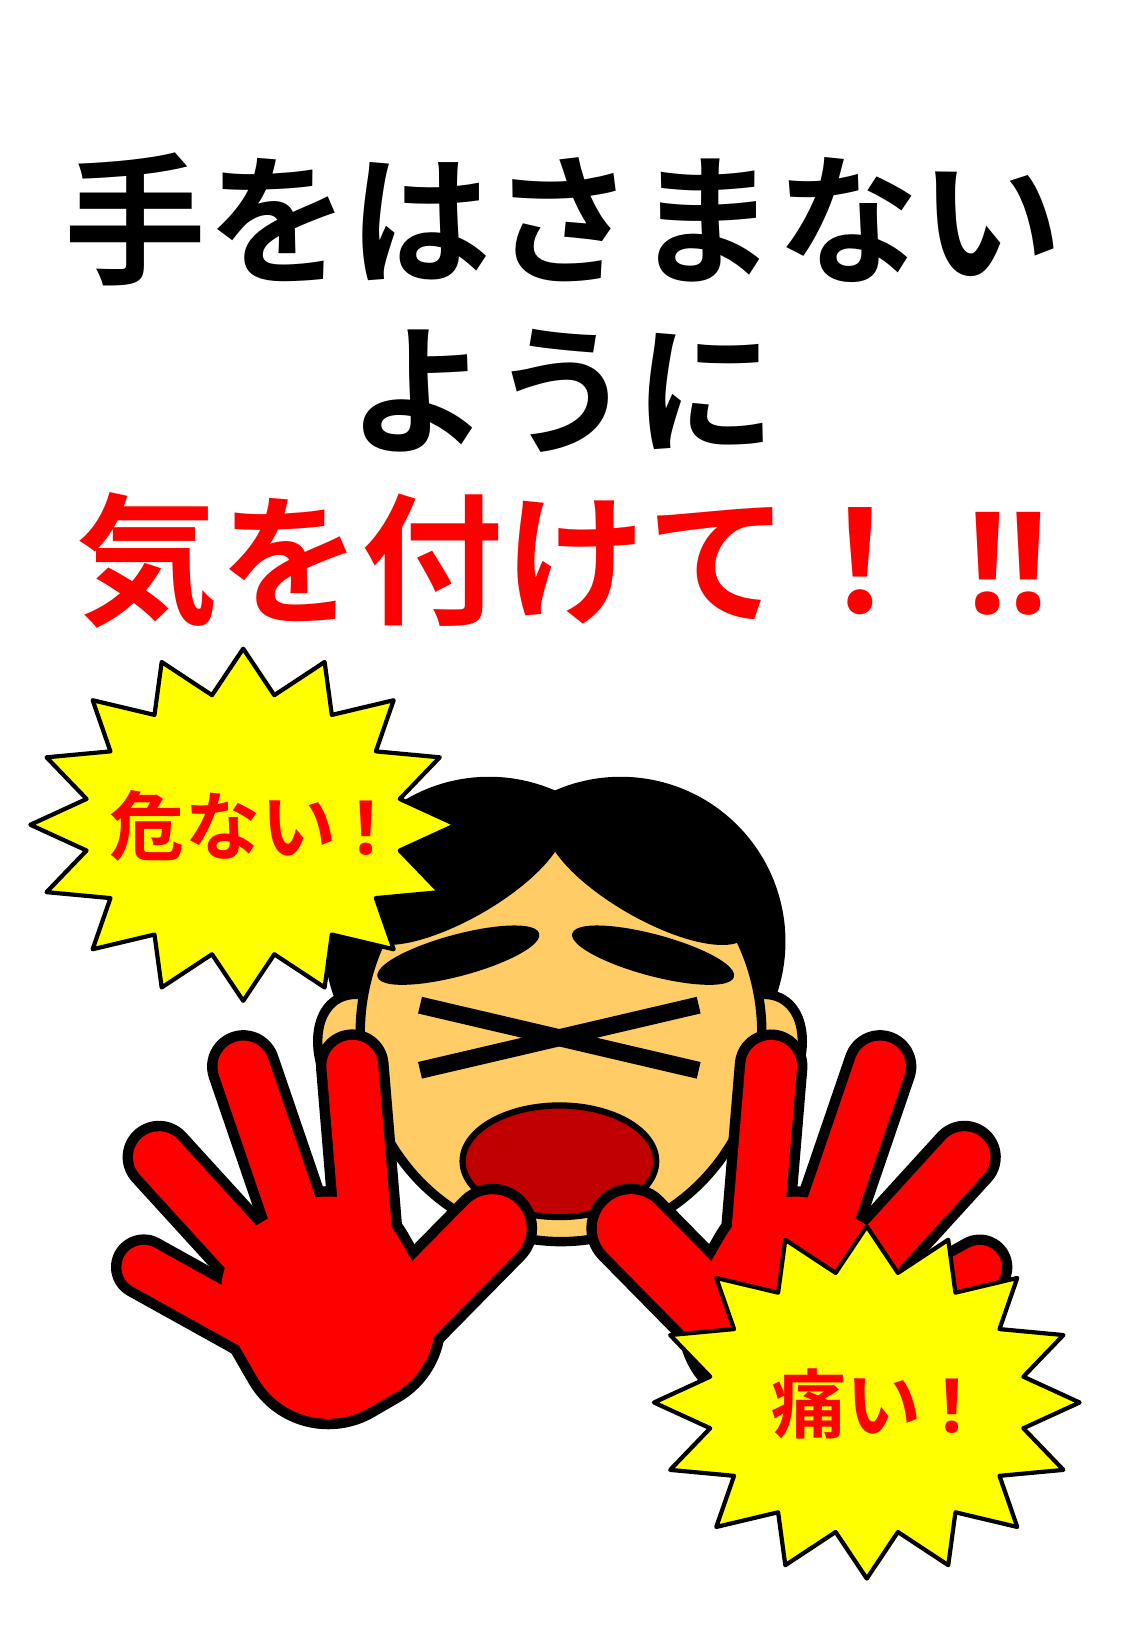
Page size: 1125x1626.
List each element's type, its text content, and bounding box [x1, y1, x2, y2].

text_box 手をはさまないように 気を付けて！!! [1, 124, 1125, 650]
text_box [96, 777, 1027, 1417]
text_box 痛い! [668, 1377, 1082, 1581]
text_box 痛い! [1031, 1329, 1066, 1372]
text_box 危ない! [28, 646, 442, 899]
